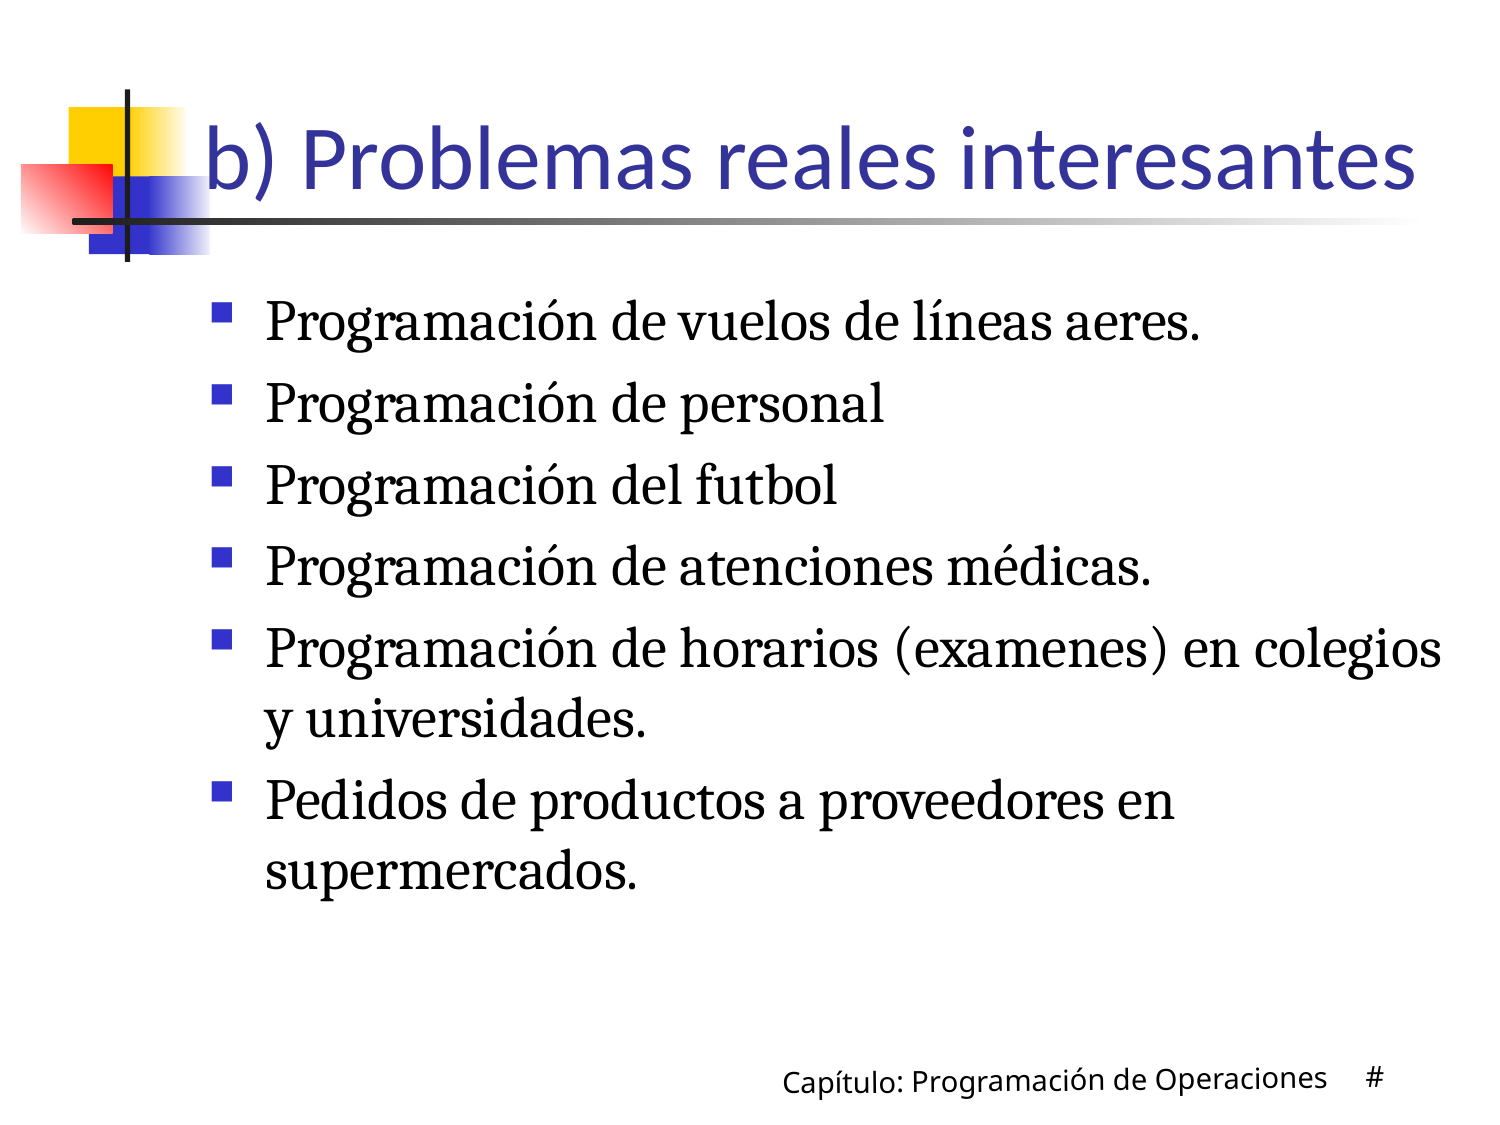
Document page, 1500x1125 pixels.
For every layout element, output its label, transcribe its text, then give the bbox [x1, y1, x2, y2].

title b) Problemas reales interesantes [188, 27, 1468, 216]
footer Capítulo: Programación de Operaciones # [757, 1024, 1410, 1109]
list Programación de vuelos de líneas aeres. Programación de personal Programación del futbol Programación de atenciones médicas. Programación de horarios (examenes) en colegios y universidades. Pedidos de productos a proveedores en supermercados. [193, 274, 1470, 1007]
